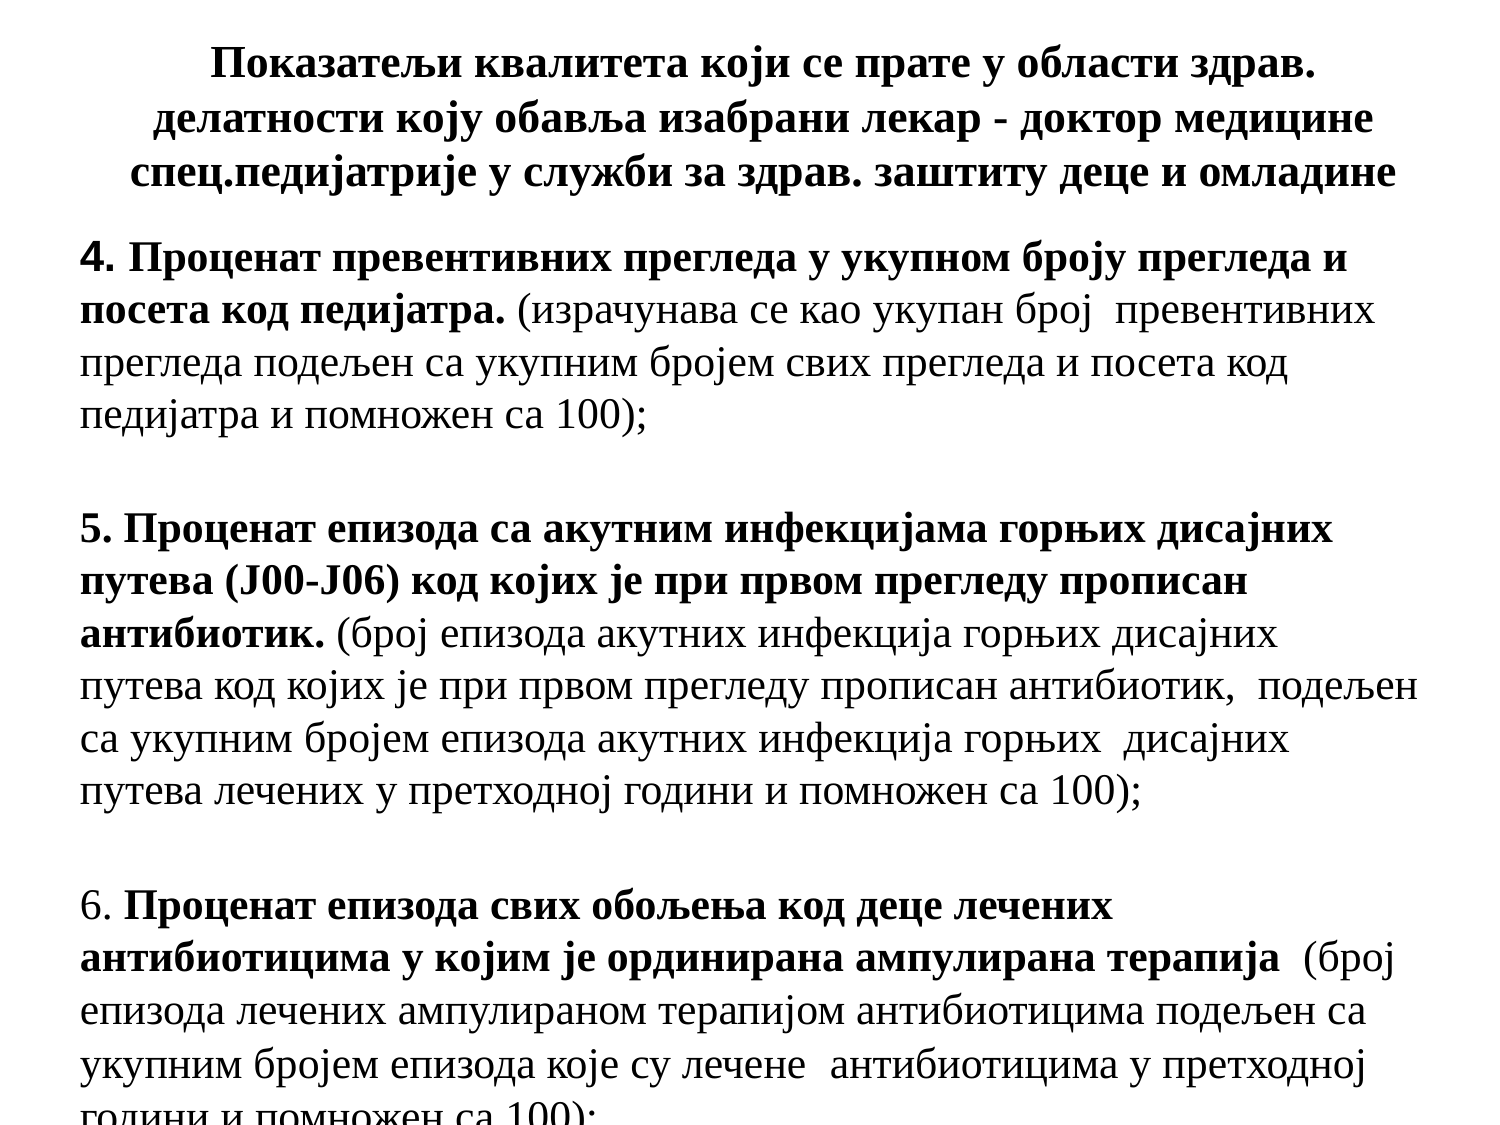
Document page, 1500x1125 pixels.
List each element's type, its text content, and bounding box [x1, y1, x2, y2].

title Показатељи квалитета који се прате у области здрав. делатности коју обавља изабрани лекар - доктор медицине спец.педијатрије у служби за здрав. заштиту деце и омладине [88, 31, 1439, 197]
list 4. Проценат превентивних прегледа у укупном броју прегледа и посета код педијатра. (израчунава се као укупан број превентивних прегледа подељен са укупним бројем свих прегледа и посета код педијатра и помножен са 100); 5. Проценат епизода са акутним инфекцијама горњих дисајних путева (Ј00-Ј06) код којих је при првом прегледу прописан антибиотик. (број епизода акутних инфекција горњих дисајних путева код којих је при првом прегледу прописан антибиотик, подељен са укупним бројем епизода акутних инфекција горњих дисајних путева лечених у претходној години и помножен са 100); 6. Проценат епизода свих обољења код деце лечених антибиотицима у којим је ординирана ампулирана терапија (број епизода лечених ампулираном терапијом антибиотицима подељен са укупним бројем епизода које су лечене антибиотицима у претходној години и помножен са 100); [64, 220, 1435, 963]
